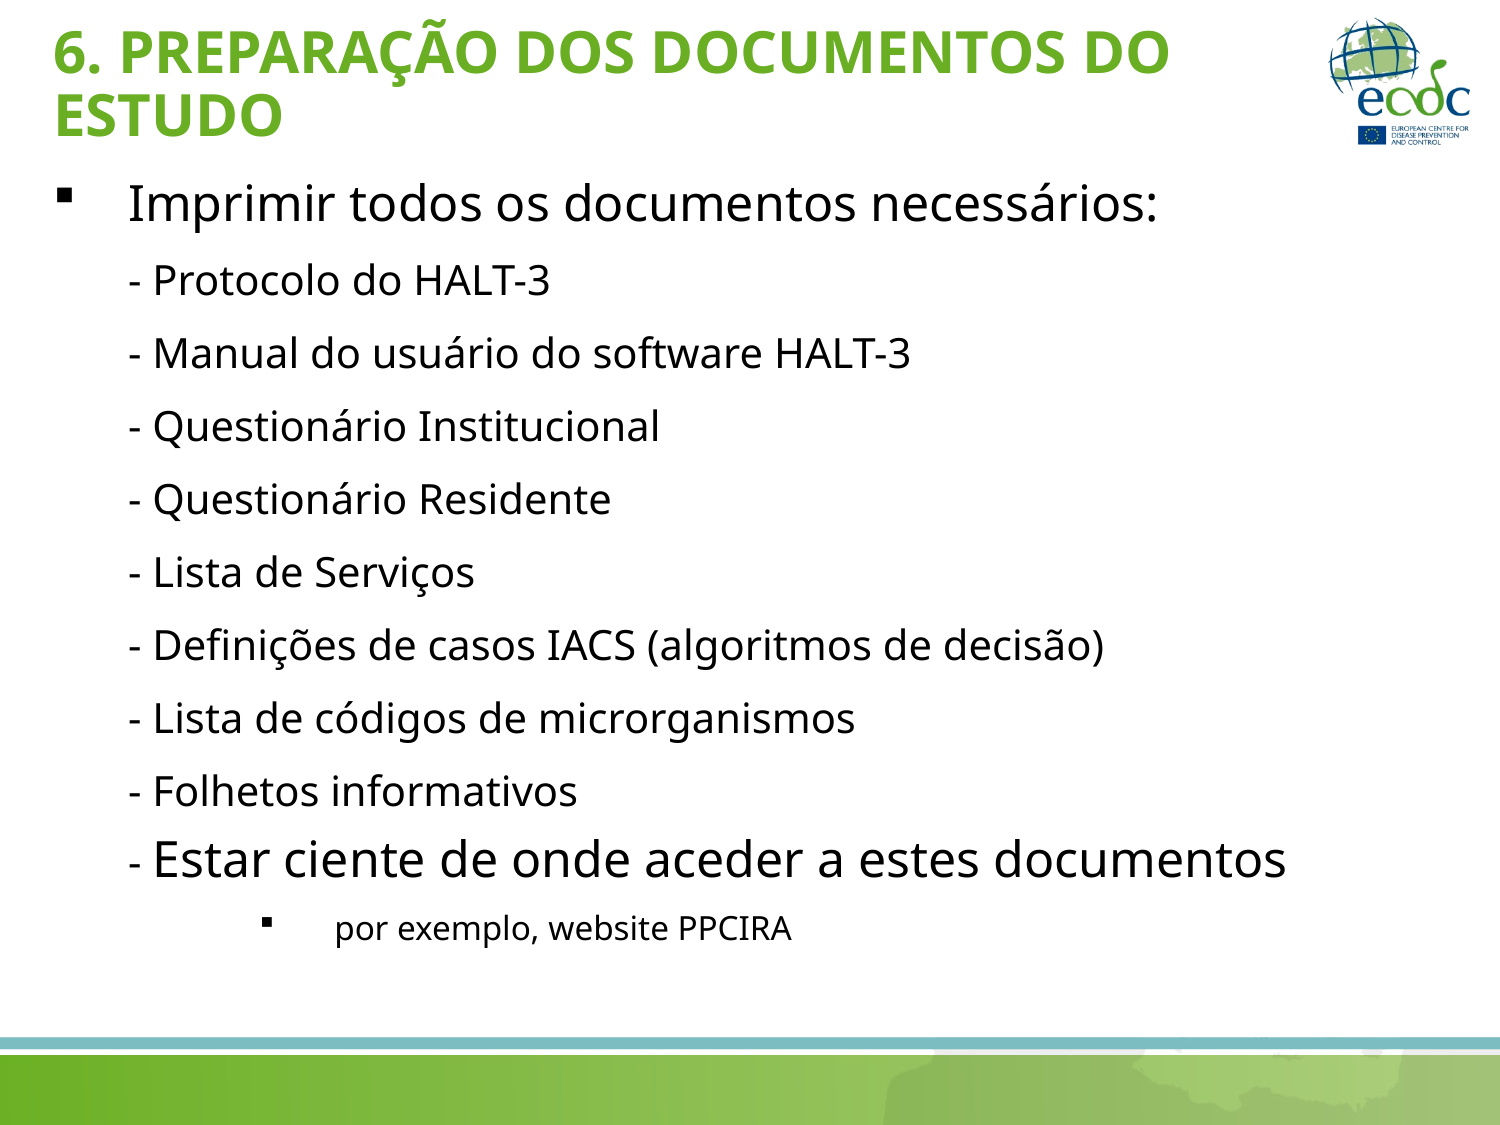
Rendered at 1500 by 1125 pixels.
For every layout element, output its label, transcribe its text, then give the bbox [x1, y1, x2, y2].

picture [1328, 17, 1473, 148]
list Imprimir todos os documentos necessários: - Protocolo do HALT-3 - Manual do usuário do software HALT-3 - Questionário Institucional - Questionário Residente - Lista de Serviços - Definições de casos IACS (algoritmos de decisão) - Lista de códigos de microrganismos - Folhetos informativos - Estar ciente de onde aceder a estes documentos por exemplo, website PPCIRA [53, 177, 1452, 1050]
title 6. PREPARAÇÃO DOS DOCUMENTOS DO ESTUDO [53, 23, 1404, 159]
picture [0, 1037, 1500, 1125]
